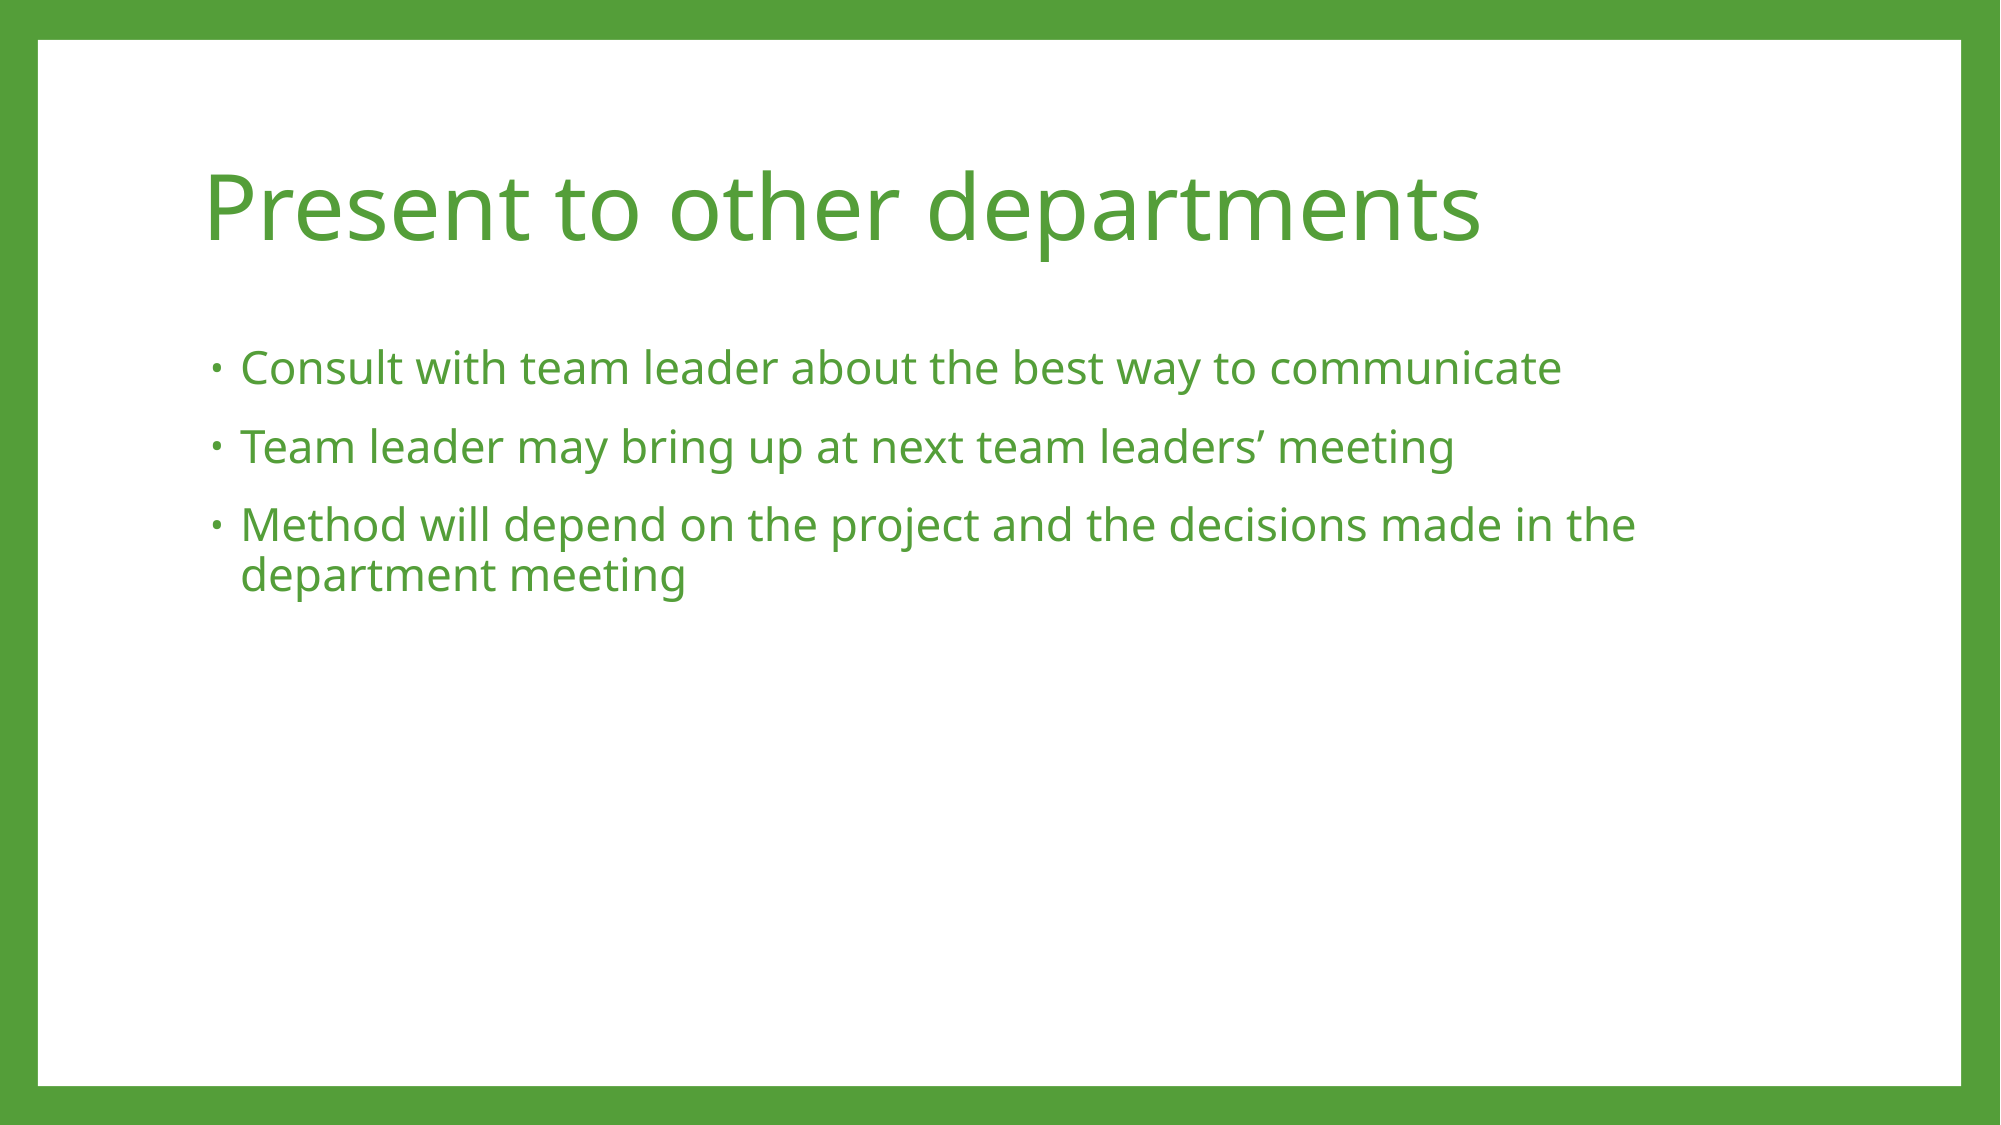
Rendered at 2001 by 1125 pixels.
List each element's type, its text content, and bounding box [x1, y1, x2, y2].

list Consult with team leader about the best way to communicate Team leader may bring up at next team leaders’ meeting Method will depend on the project and the decisions made in the department meeting [187, 337, 1808, 1000]
title Present to other departments [187, 99, 1808, 323]
